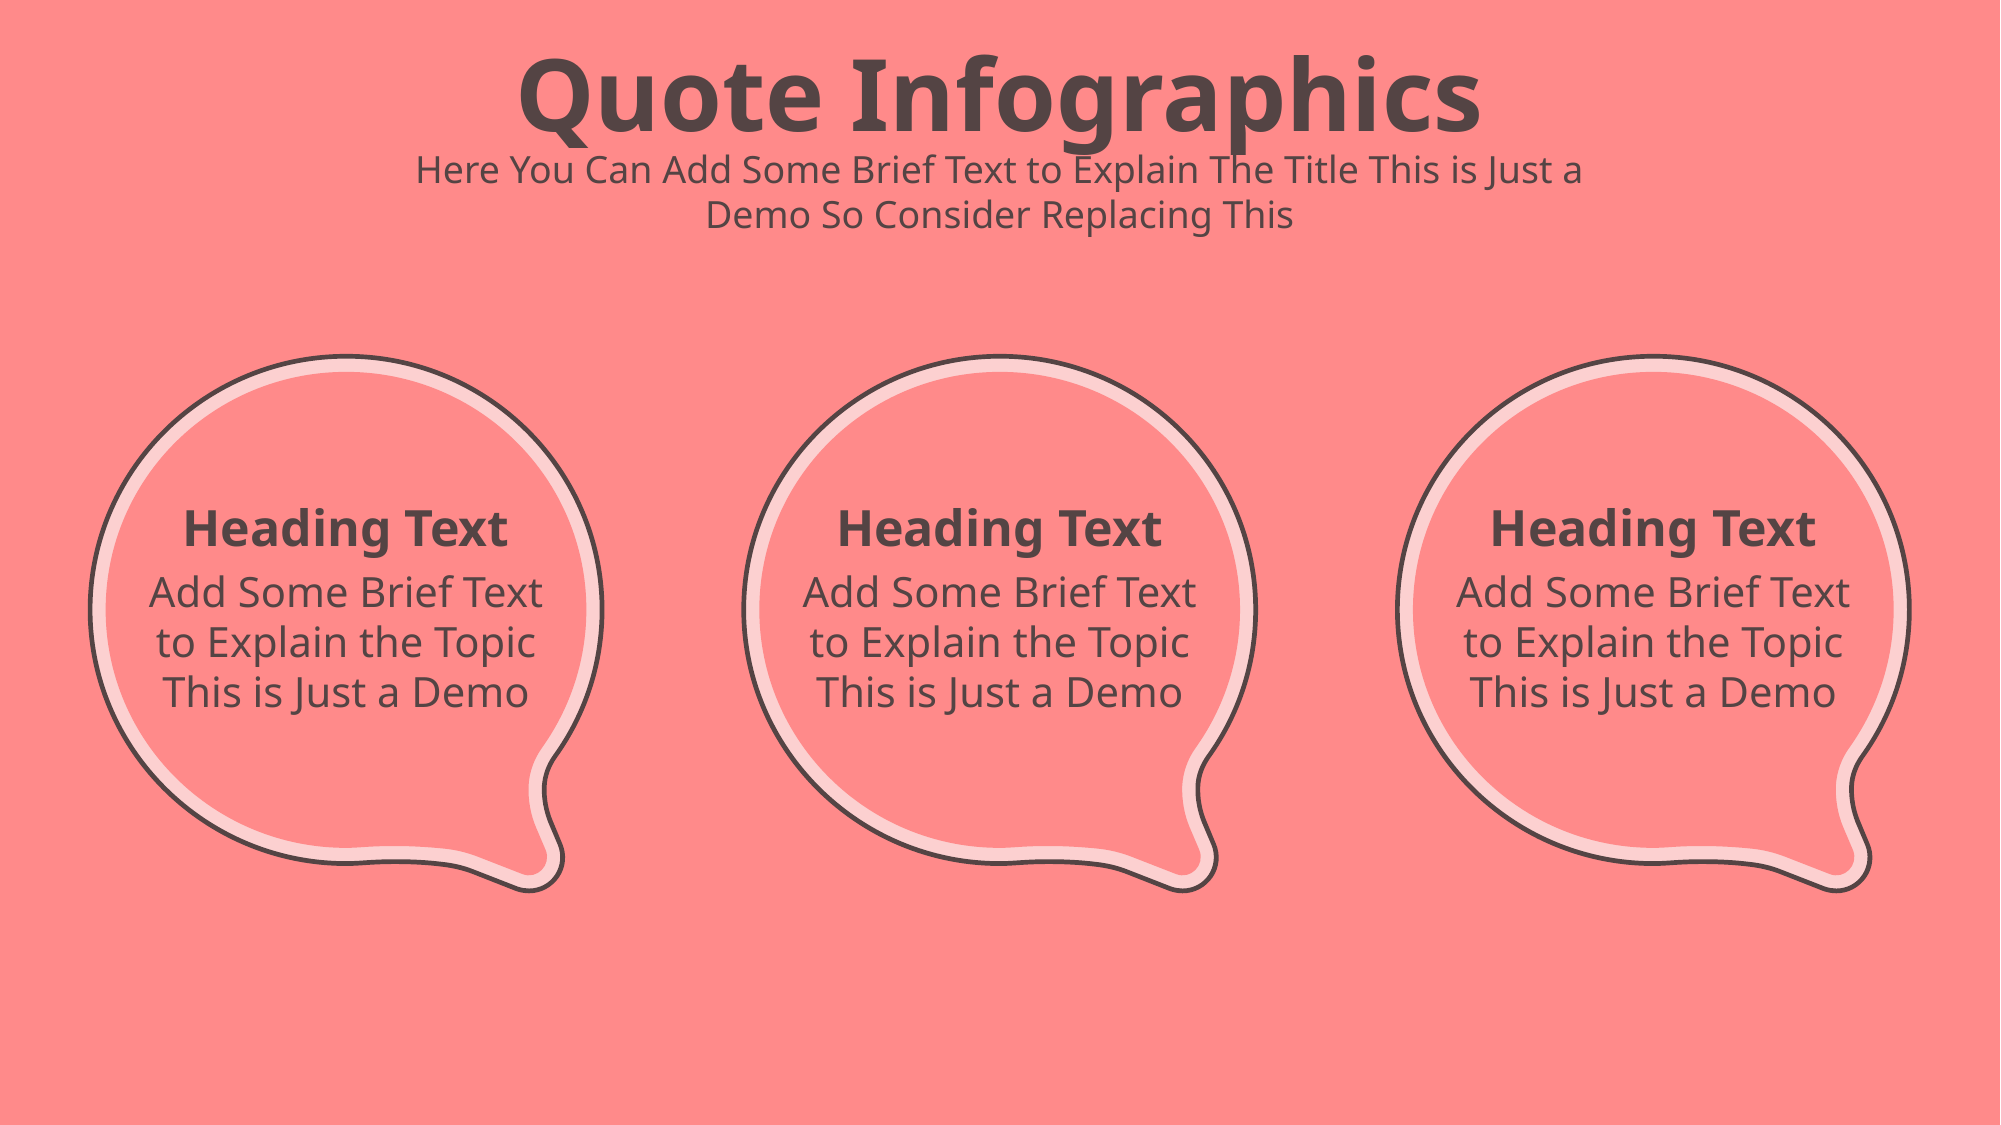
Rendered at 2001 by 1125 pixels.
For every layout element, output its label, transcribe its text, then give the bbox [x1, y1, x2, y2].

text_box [1395, 353, 1912, 894]
text_box Here You Can Add Some Brief Text to Explain The Title This is Just a Demo So Consider Replacing This [345, 138, 1655, 244]
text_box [1430, 489, 1876, 776]
text_box Quote Infographics [416, 23, 1584, 138]
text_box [87, 353, 605, 894]
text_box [123, 489, 569, 776]
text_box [777, 489, 1223, 776]
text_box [741, 353, 1259, 894]
